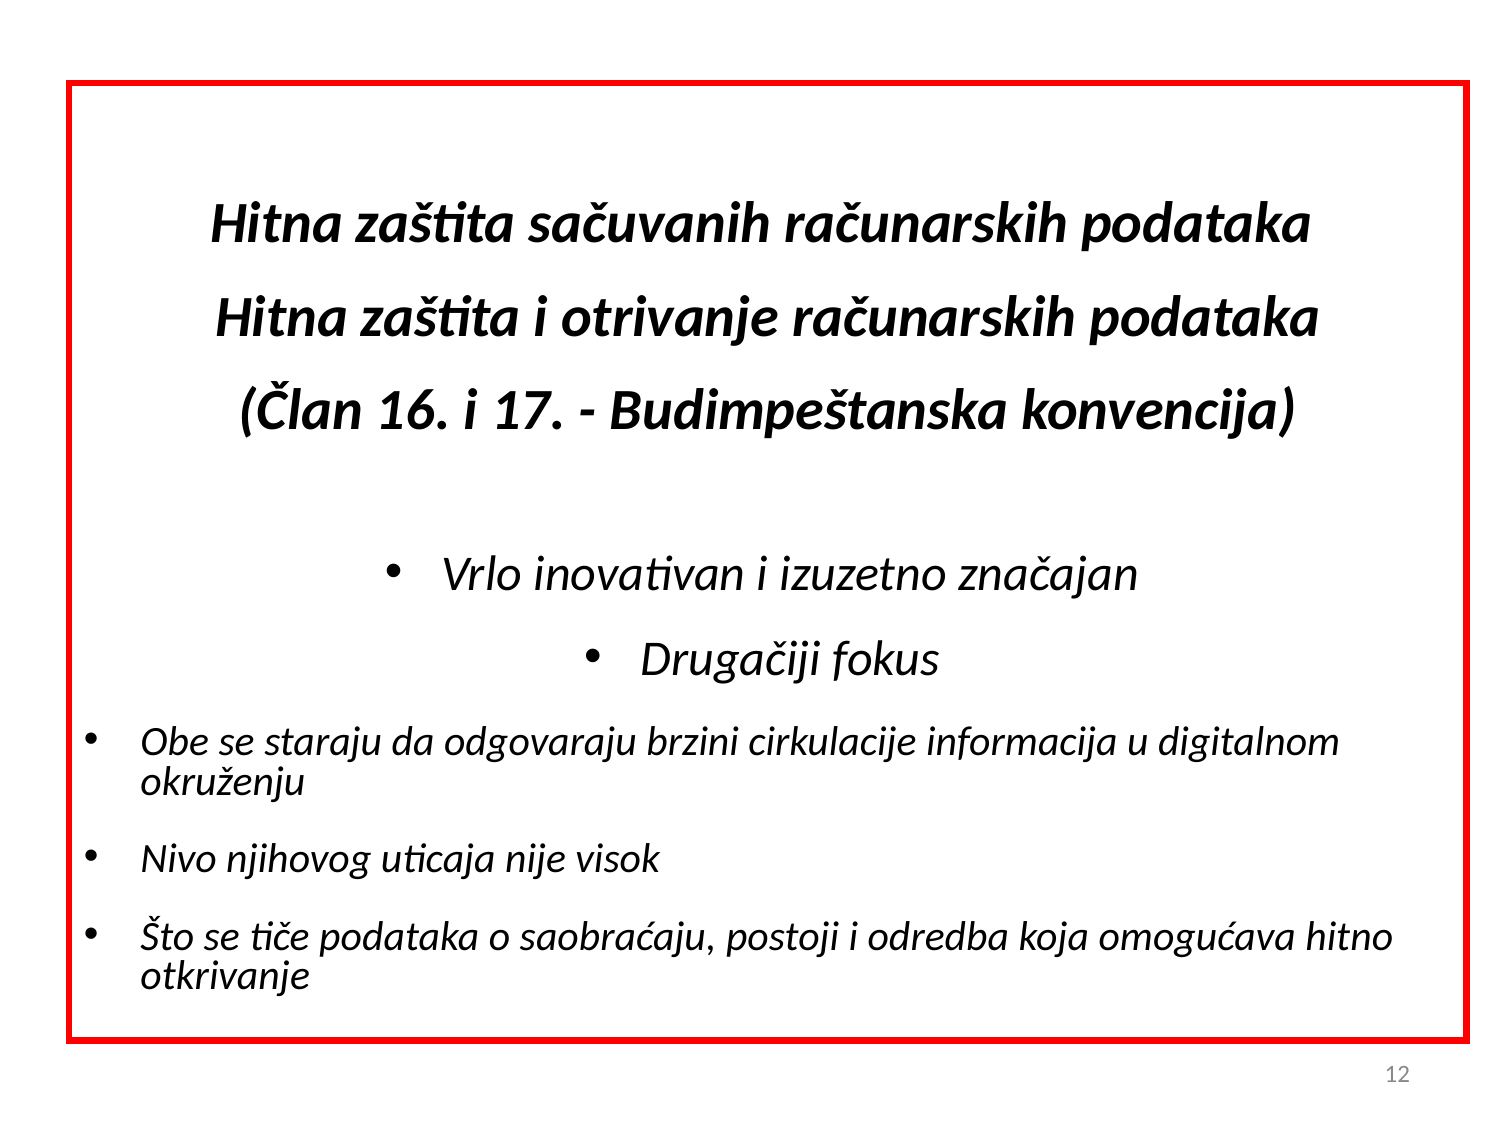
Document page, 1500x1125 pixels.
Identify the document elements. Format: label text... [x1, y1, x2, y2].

list Hitna zaštita sačuvanih računarskih podataka Hitna zaštita i otrivanje računarskih podataka (Član 16. i 17. - Budimpeštanska konvencija) Vrlo inovativan i izuzetno značajan Drugačiji fokus Obe se staraju da odgovaraju brzini cirkulacije informacija u digitalnom okruženju Nivo njihovog uticaja nije visok Što se tiče podataka o saobraćaju, postoji i odredba koja omogućava hitno otkrivanje [68, 82, 1467, 1041]
slide_number 12 [1074, 1042, 1425, 1103]
